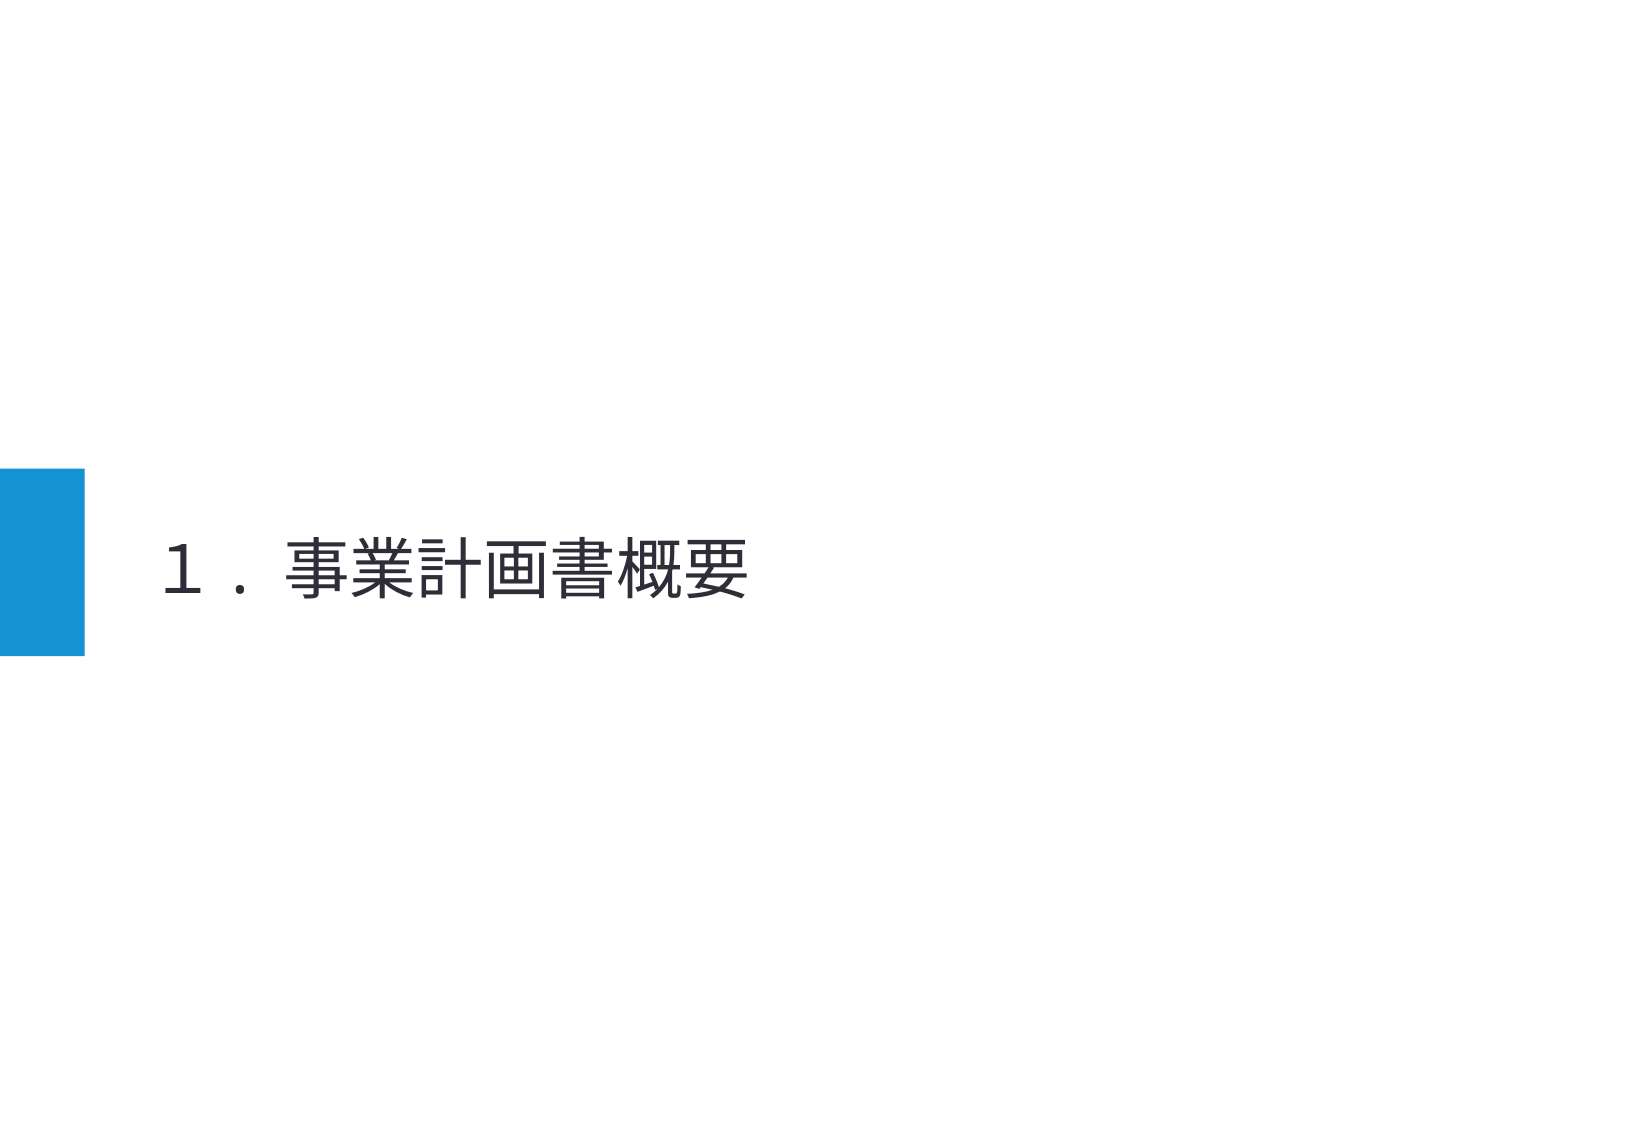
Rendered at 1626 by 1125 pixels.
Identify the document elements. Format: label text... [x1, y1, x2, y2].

list １. 事業計画書概要 [134, 463, 1341, 662]
